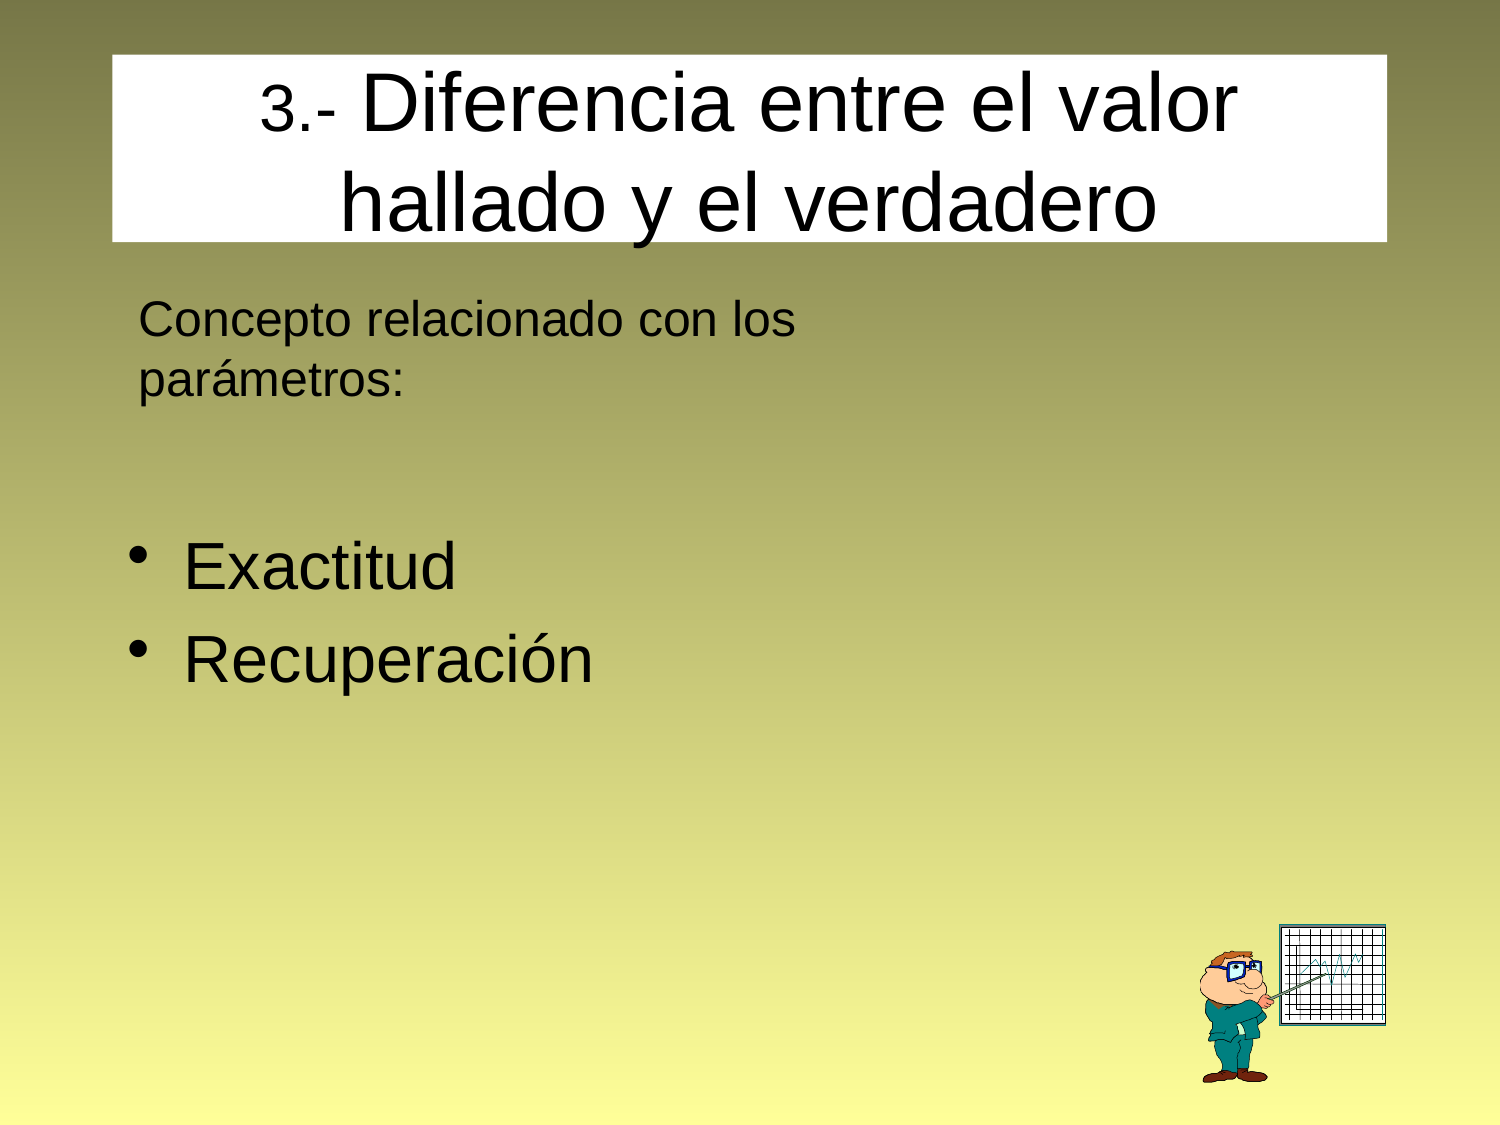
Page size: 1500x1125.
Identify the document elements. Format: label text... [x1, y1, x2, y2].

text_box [1199, 924, 1387, 1083]
list Exactitud Recuperación [111, 515, 1388, 1036]
title 3.- Diferencia entre el valor hallado y el verdadero [111, 54, 1388, 243]
text_box Concepto relacionado con los parámetros: [123, 278, 975, 414]
